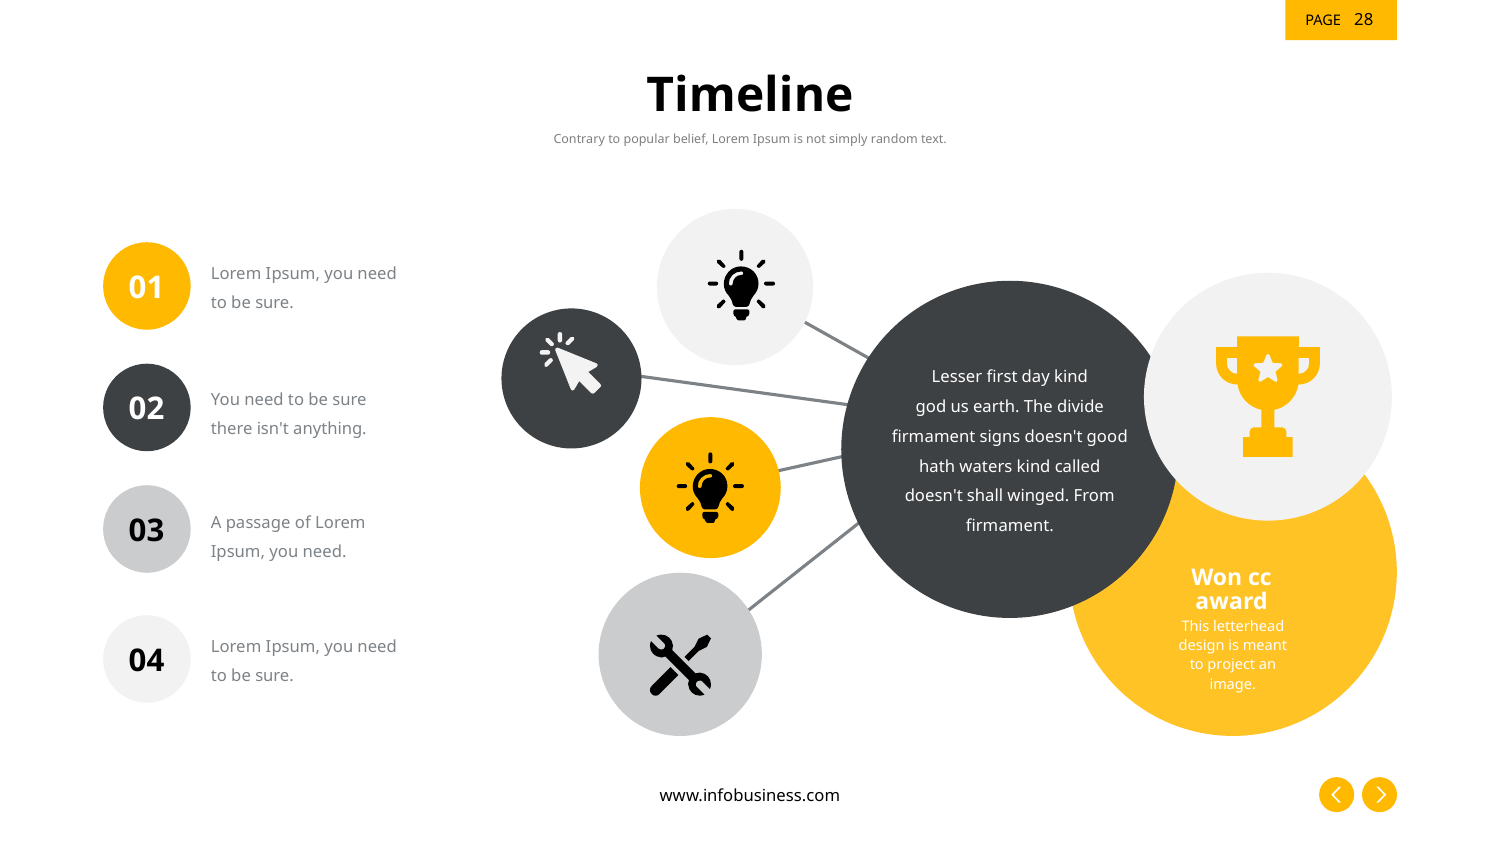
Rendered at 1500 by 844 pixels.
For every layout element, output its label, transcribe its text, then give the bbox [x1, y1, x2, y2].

text_box [1143, 272, 1392, 521]
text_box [102, 241, 412, 703]
text_box [545, 338, 554, 347]
text_box [725, 462, 734, 471]
title Timeline [103, 58, 1397, 134]
text_box [717, 299, 726, 309]
text_box [725, 501, 734, 511]
text_box [544, 358, 553, 367]
footer www.infobusiness.com [643, 772, 857, 818]
text_box [756, 259, 766, 268]
text_box [756, 299, 766, 309]
text_box [708, 452, 713, 464]
text_box [656, 208, 814, 366]
text_box [606, 376, 858, 610]
text_box [841, 280, 1176, 618]
text_box [739, 249, 744, 261]
text_box [736, 322, 868, 404]
subtitle Contrary to popular belief, Lorem Ipsum is not simply random text. [103, 134, 1397, 153]
text_box [555, 347, 602, 394]
text_box [686, 501, 695, 511]
text_box [733, 309, 750, 321]
text_box [501, 308, 642, 449]
text_box [676, 484, 688, 489]
text_box [717, 259, 726, 268]
text_box [723, 266, 759, 307]
text_box Lesser first day kind god us earth. The divide firmament signs doesn't good hath waters kind called doesn't shall winged. From firmament. [878, 349, 1142, 549]
text_box [692, 468, 728, 510]
text_box [649, 634, 711, 696]
text_box [732, 484, 745, 489]
text_box [686, 462, 695, 471]
text_box [557, 332, 563, 343]
text_box [539, 350, 551, 355]
text_box [702, 511, 719, 523]
text_box [1216, 336, 1320, 457]
text_box [565, 337, 575, 346]
text_box [639, 417, 781, 559]
text_box [763, 281, 776, 286]
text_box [1176, 567, 1290, 682]
text_box [1072, 475, 1397, 736]
slide_number ‹#› [1342, 8, 1401, 32]
text_box [707, 281, 719, 286]
text_box [598, 572, 762, 737]
